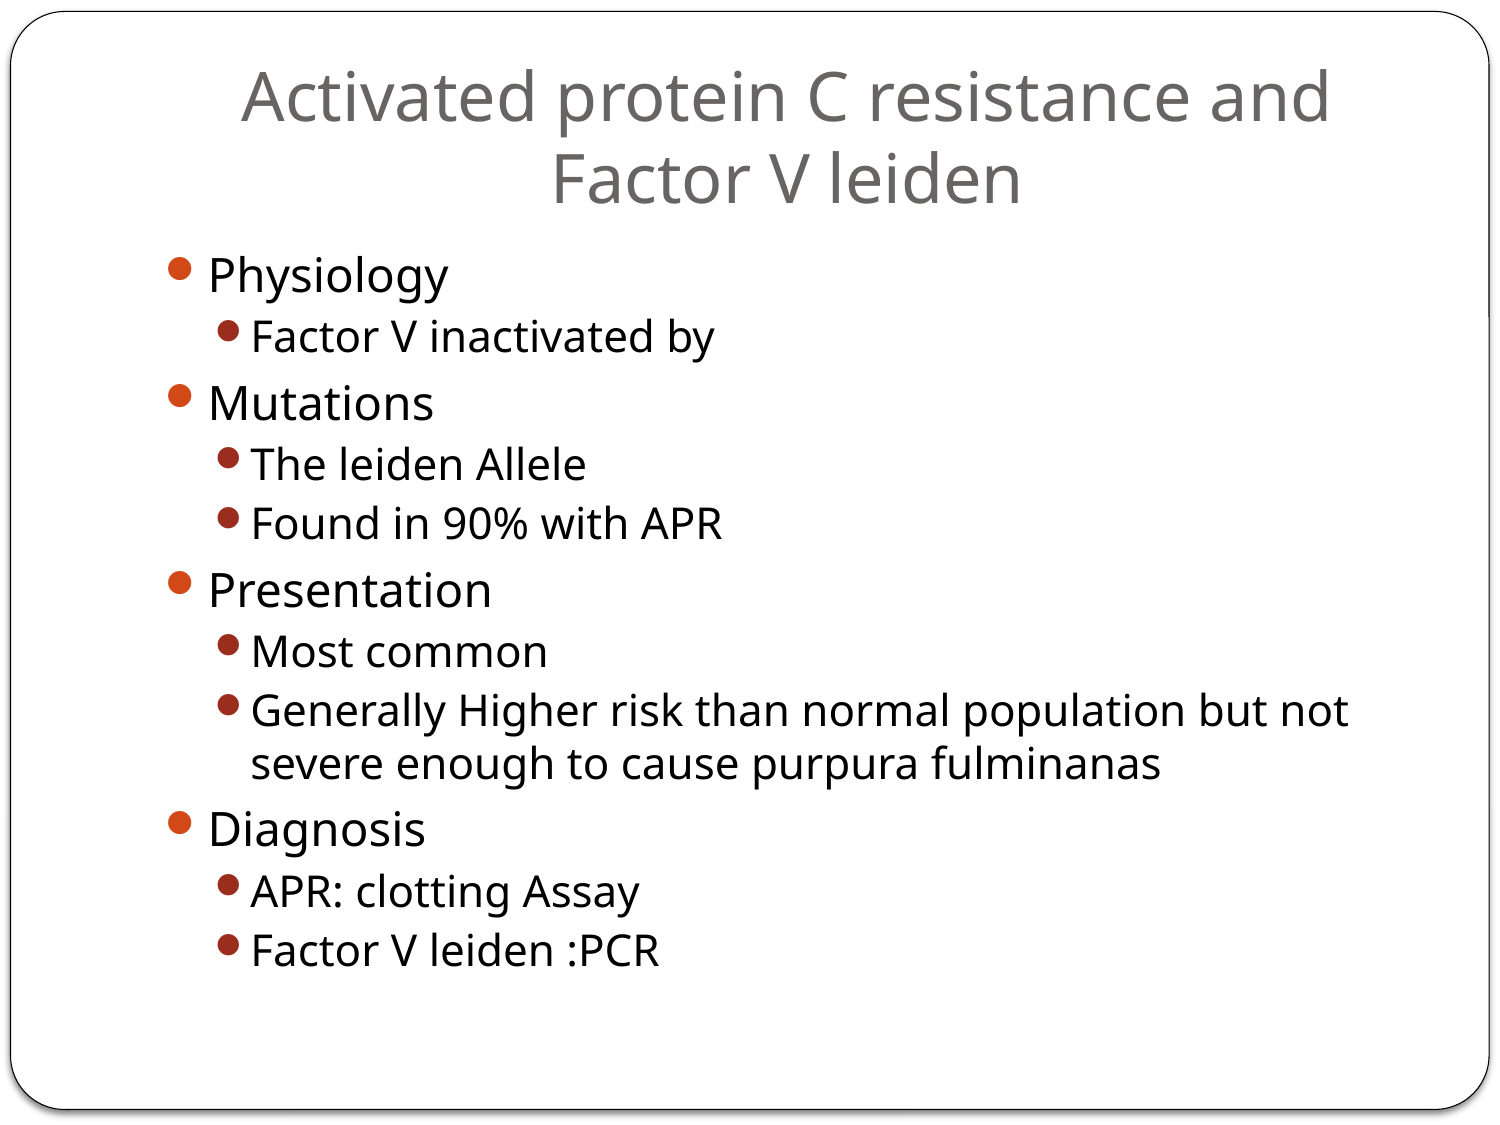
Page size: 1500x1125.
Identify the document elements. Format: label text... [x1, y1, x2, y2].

list Physiology Factor V inactivated by Mutations The leiden Allele Found in 90% with APR Presentation Most common Generally Higher risk than normal population but not severe enough to cause purpura fulminanas Diagnosis APR: clotting Assay Factor V leiden :PCR [150, 237, 1425, 988]
title Activated protein C resistance and Factor V leiden [150, 45, 1425, 233]
